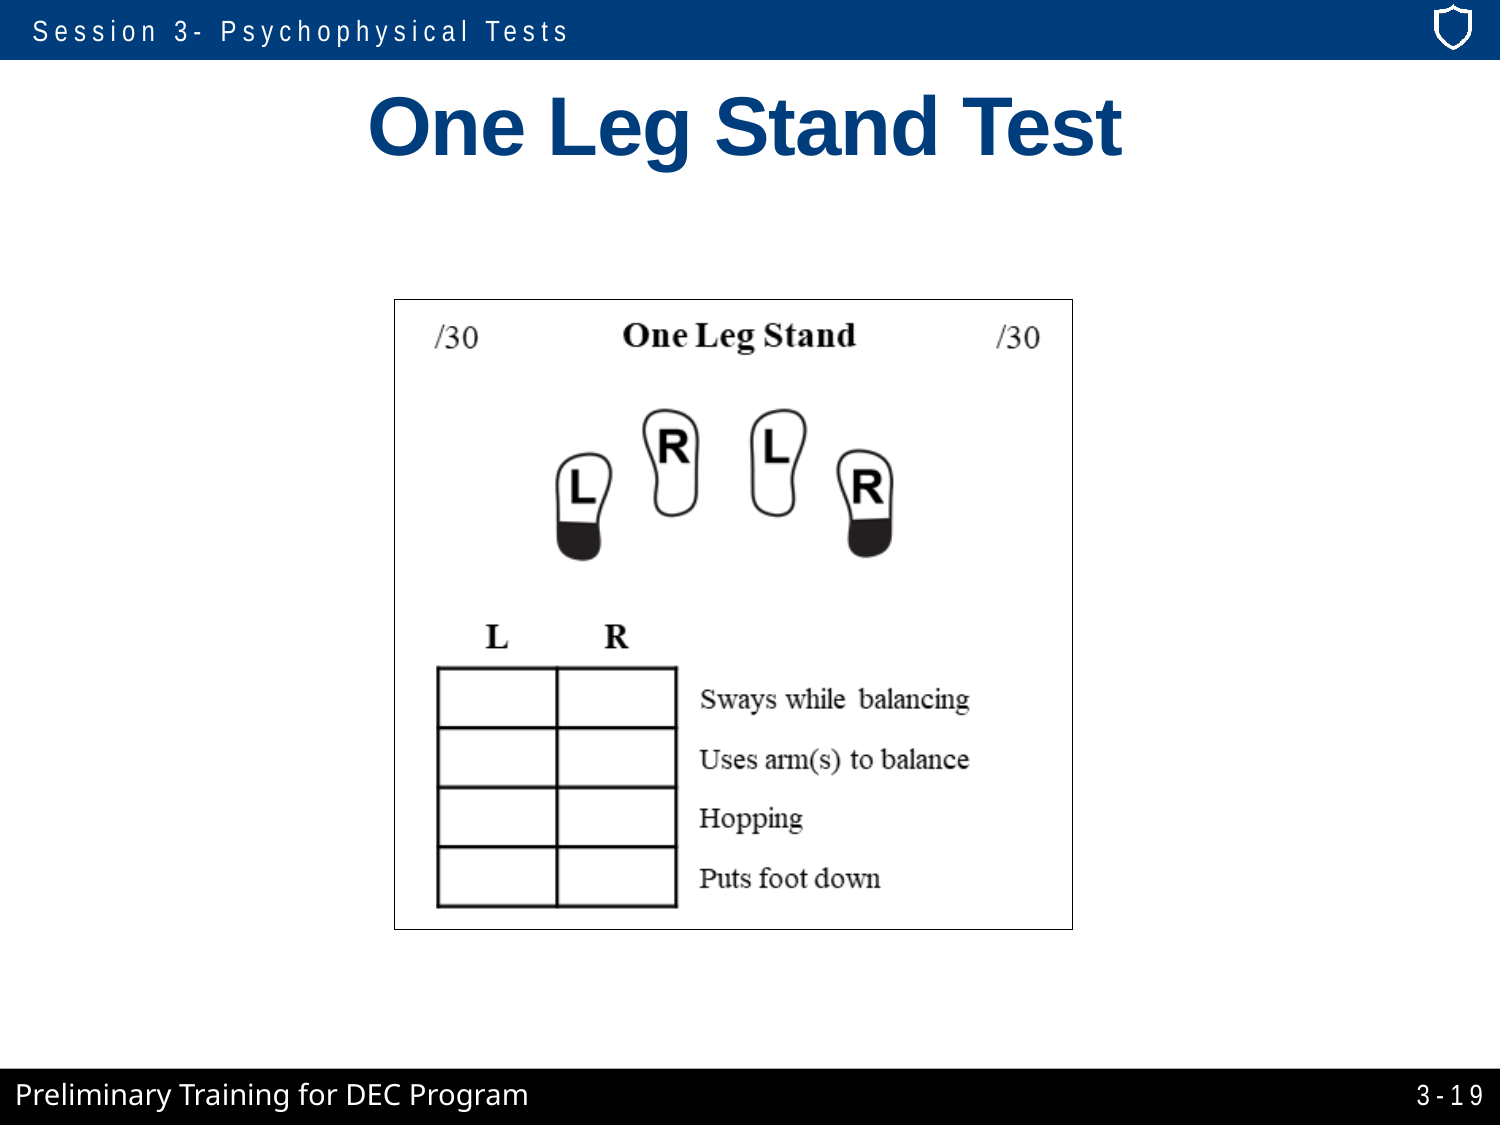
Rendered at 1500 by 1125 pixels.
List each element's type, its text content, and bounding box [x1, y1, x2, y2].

slide_number 3-19 [1218, 1063, 1499, 1124]
picture [1434, 4, 1472, 50]
picture [393, 298, 1073, 930]
text_box One Leg Stand Test [45, 80, 1446, 278]
